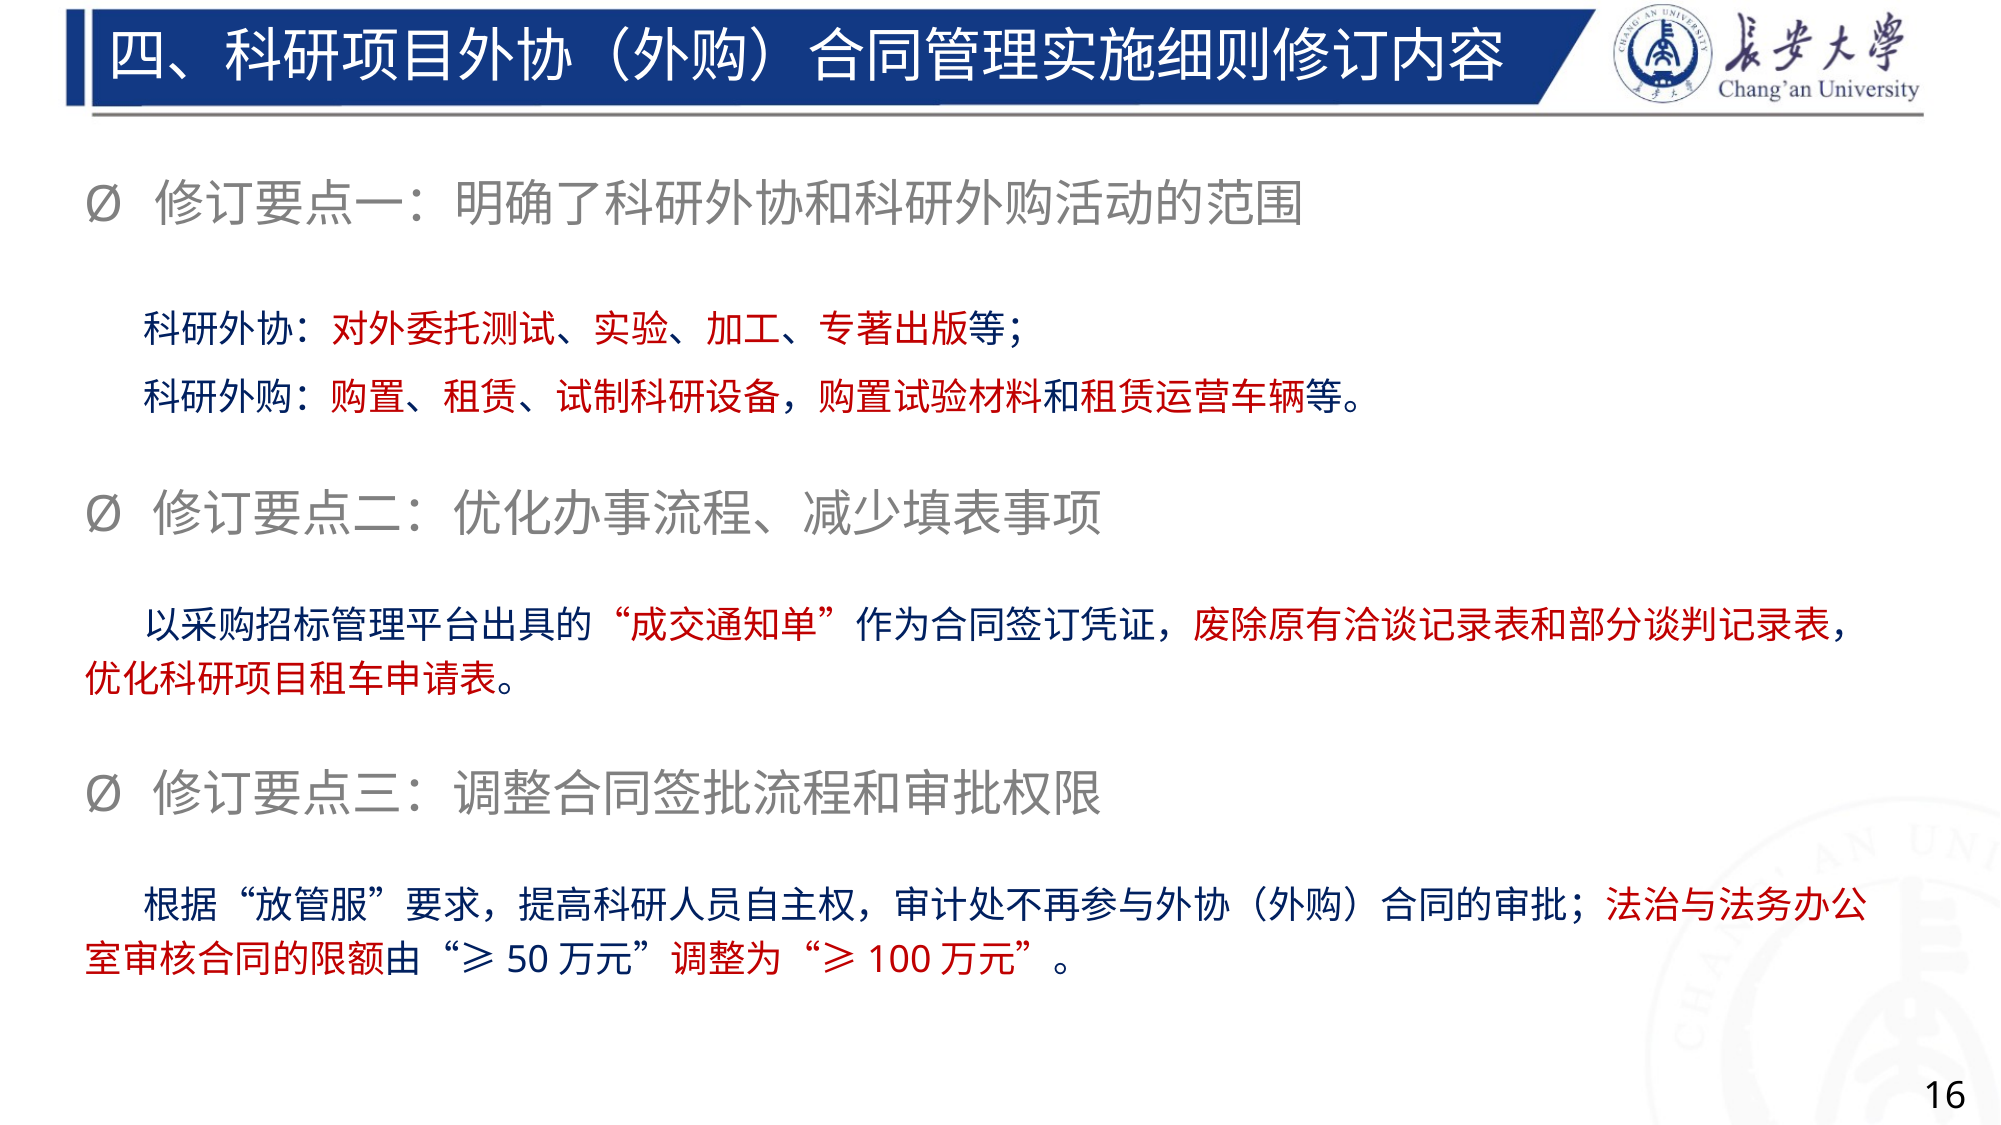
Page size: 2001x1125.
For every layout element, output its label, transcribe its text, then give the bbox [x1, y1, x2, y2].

text_box 科研外协：对外委托测试、实验、加工、专著出版等； [143, 311, 1069, 351]
text_box 科研外购：购置、租赁、试制科研设备，购置试验材料和租赁运营车辆等。 [143, 378, 1406, 418]
text_box 四、科研项目外协（外购）合同管理实施细则修订内容 [108, 27, 1534, 88]
text_box 以采购招标管理平台出具的“成交通知单”作为合同签订凭证，废除原有洽谈记录表和部分谈判记录表， 优化科研项目租车申请表。 [84, 606, 1894, 700]
text_box Ø 修订要点一：明确了科研外协和科研外购活动的范围 [84, 178, 1319, 232]
text_box Ø 修订要点二：优化办事流程、减少填表事项 [84, 489, 1117, 542]
text_box 根据“放管服”要求，提高科研人员自主权，审计处不再参与外协（外购）合同的审批；法治与法务办公 室审核合同的限额由“≥50万元”调整为“≥100万元”。 [84, 886, 1894, 980]
text_box 16 [1923, 1076, 1990, 1116]
text_box [0, 0, 2000, 1125]
text_box Ø 修订要点三：调整合同签批流程和审批权限 [84, 768, 1117, 822]
